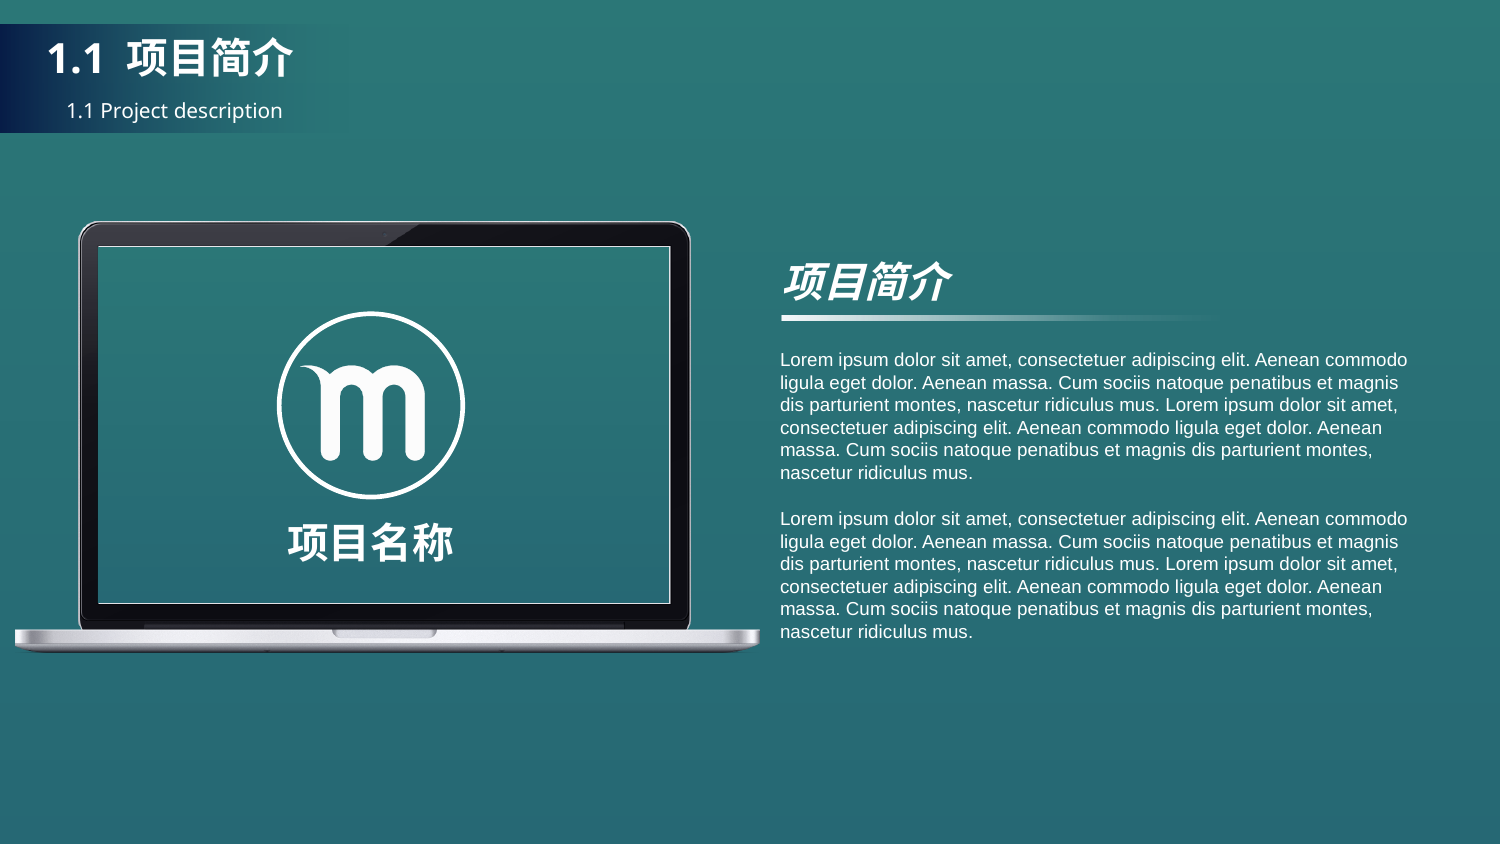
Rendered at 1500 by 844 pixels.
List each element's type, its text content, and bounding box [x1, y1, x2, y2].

picture [15, 221, 766, 654]
text_box 项目简介 [770, 247, 964, 313]
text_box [278, 313, 463, 498]
text_box [0, 24, 349, 133]
text_box Lorem ipsum dolor sit amet, consectetuer adipiscing elit. Aenean commodo ligula eget dolor. Aenean massa. Cum sociis natoque penatibus et magnis dis parturient montes, nascetur ridiculus mus. Lorem ipsum dolor sit amet, consectetuer adipiscing elit. Aenean commodo ligula eget dolor. Aenean massa. Cum sociis natoque penatibus et magnis dis parturient montes, nascetur ridiculus mus. [770, 499, 1439, 650]
picture [780, 315, 1230, 322]
text_box Lorem ipsum dolor sit amet, consectetuer adipiscing elit. Aenean commodo ligula eget dolor. Aenean massa. Cum sociis natoque penatibus et magnis dis parturient montes, nascetur ridiculus mus. Lorem ipsum dolor sit amet, consectetuer adipiscing elit. Aenean commodo ligula eget dolor. Aenean massa. Cum sociis natoque penatibus et magnis dis parturient montes, nascetur ridiculus mus. [770, 340, 1439, 491]
text_box 1.1 项目简介 [31, 24, 309, 90]
text_box 1.1 Project description [51, 90, 298, 131]
